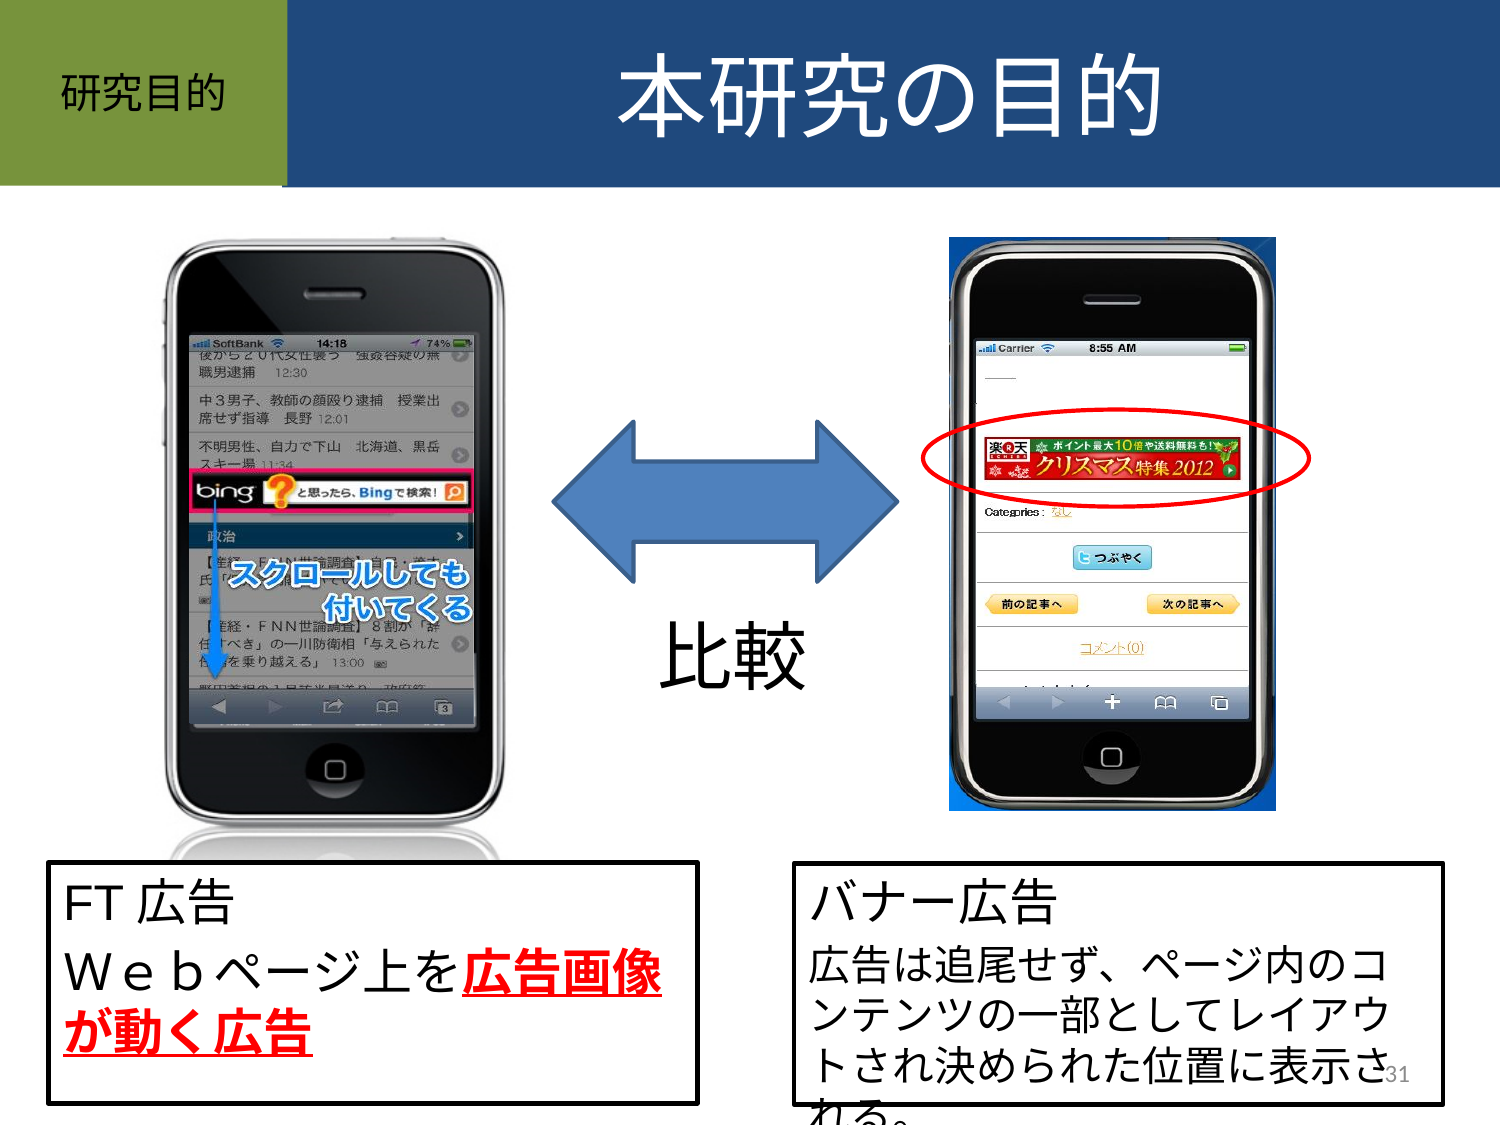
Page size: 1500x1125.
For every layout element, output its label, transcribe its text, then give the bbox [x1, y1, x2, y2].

text_box 研究目的 [0, 0, 290, 188]
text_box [98, 216, 565, 864]
list バナー広告 広告は追尾せず、ページ内のコンテンツの一部としてレイアウトされ決められた位置に表示される。 [793, 863, 1444, 1105]
text_box 比較 [642, 602, 823, 708]
text_box 本研究の目的 [280, 0, 1500, 190]
text_box FT広告 Ｗｅｂページ上を広告画像が動く広告 [48, 862, 698, 1104]
text_box [570, 419, 900, 584]
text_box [922, 236, 1310, 811]
slide_number 31 [1074, 1042, 1425, 1103]
